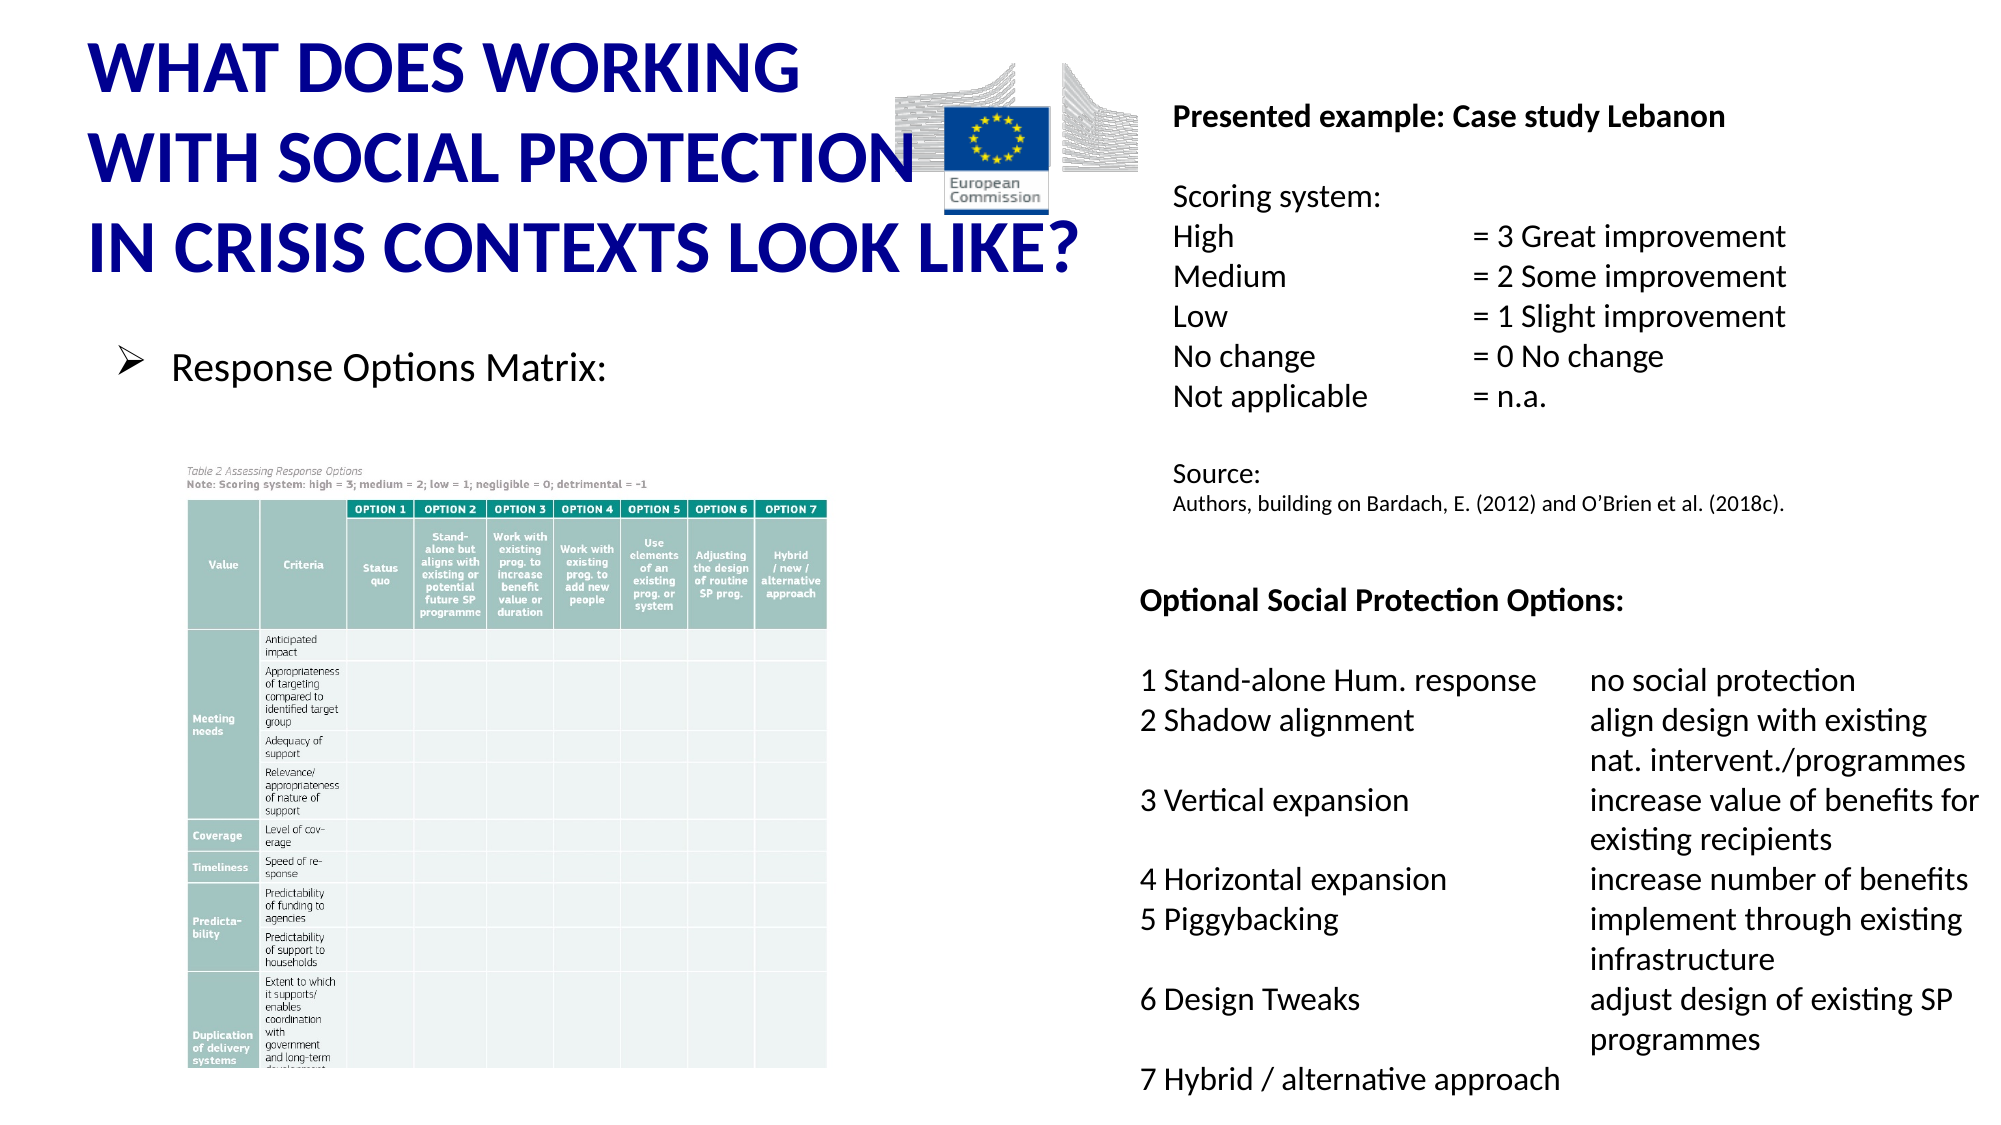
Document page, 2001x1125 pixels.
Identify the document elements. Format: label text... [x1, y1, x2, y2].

picture [124, 359, 896, 1069]
text_box WHAT DOES WORKING WITH SOCIAL PROTECTION IN CRISIS CONTEXTS LOOK LIKE? [72, 59, 1961, 247]
list Response Options Matrix: [99, 262, 1158, 1005]
picture [894, 62, 1138, 215]
text_box Presented example: Case study Lebanon Scoring system: High = 3 Great improvement Medium = 2 Some improvement Low = 1 Slight improvement No change = 0 No change Not applicable = n.a. Source: Authors, building on Bardach, E. (2012) and O’Brien et al. (2018c). [1158, 247, 1961, 570]
text_box Optional Social Protection Options: 1 Stand-alone Hum. response no social protection 2 Shadow alignment align design with existing nat. intervent./programmes 3 Vertical expansion increase value of benefits for existing recipients 4 Horizontal expansion increase number of benefits 5 Piggybacking implement through existing infrastructure 6 Design Tweaks adjust design of existing SP programmes 7 Hybrid / alternative approach [1125, 570, 2000, 1105]
